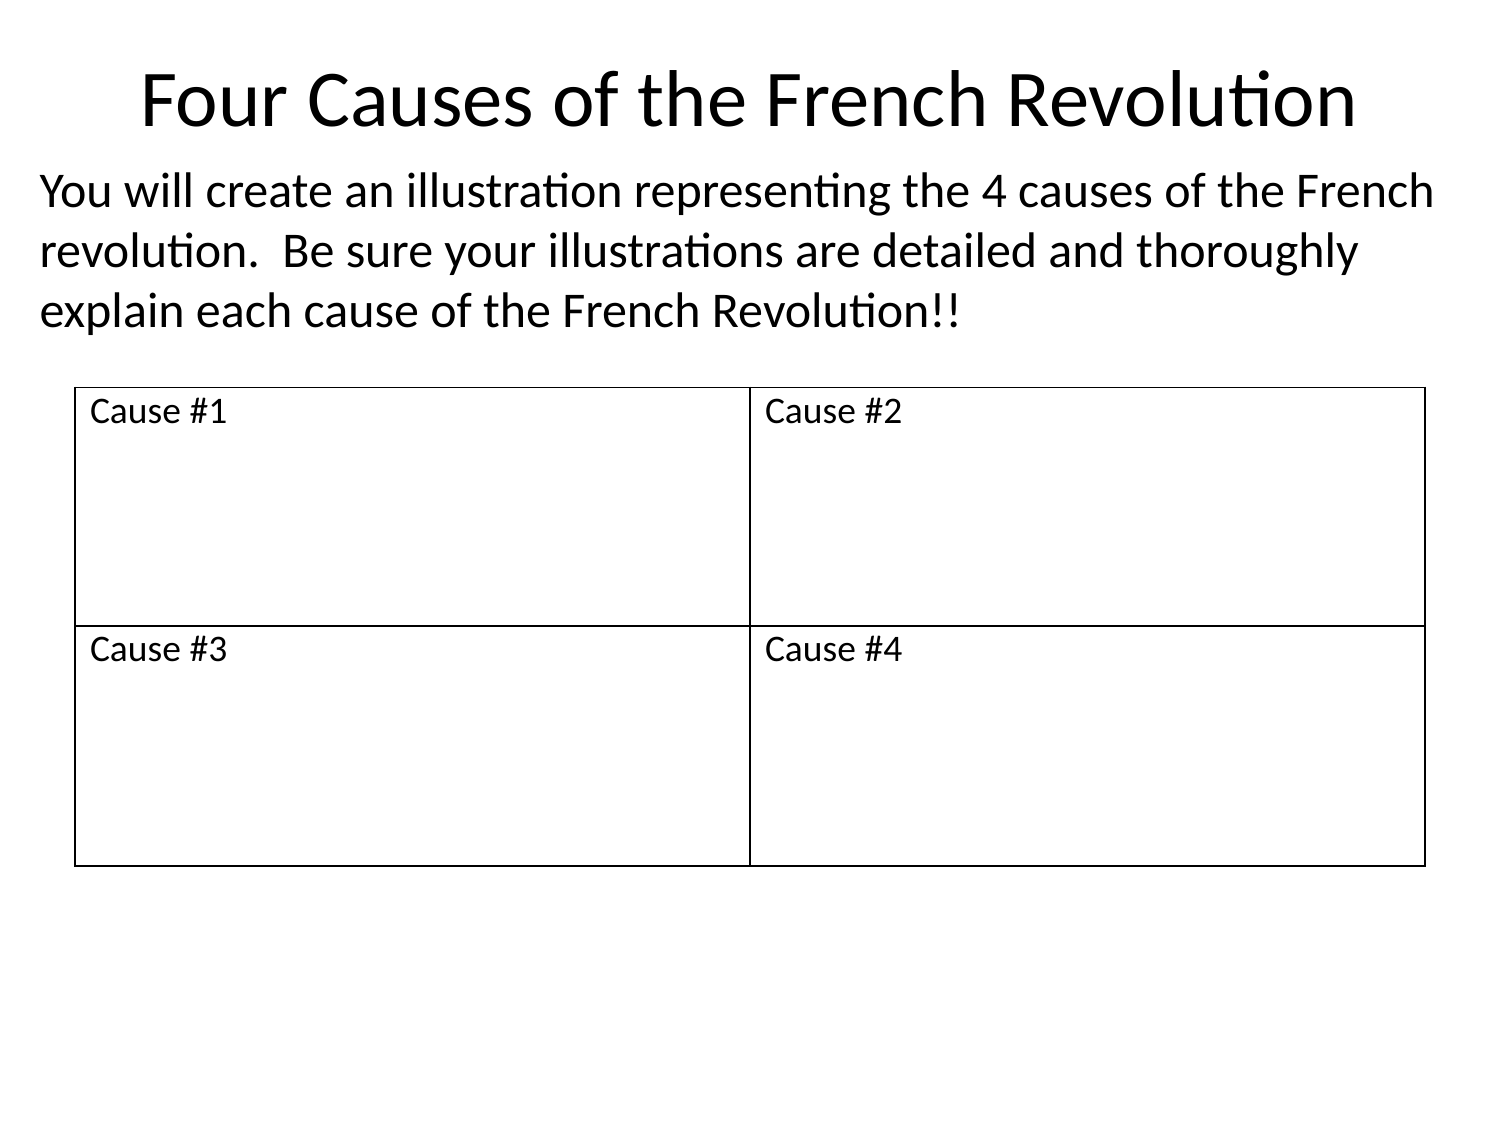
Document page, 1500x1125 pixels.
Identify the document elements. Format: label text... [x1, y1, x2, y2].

table_header Cause #2 [751, 388, 1424, 625]
title Four Causes of the French Revolution [75, 0, 1425, 149]
table_cell Cause #3 [76, 627, 749, 865]
text_box You will create an illustration representing the 4 causes of the French revolution. Be sure your illustrations are detailed and thoroughly explain each cause of the French Revolution!! [24, 149, 1463, 345]
table_header Cause #1 [76, 388, 749, 625]
table_cell Cause #4 [751, 627, 1424, 865]
